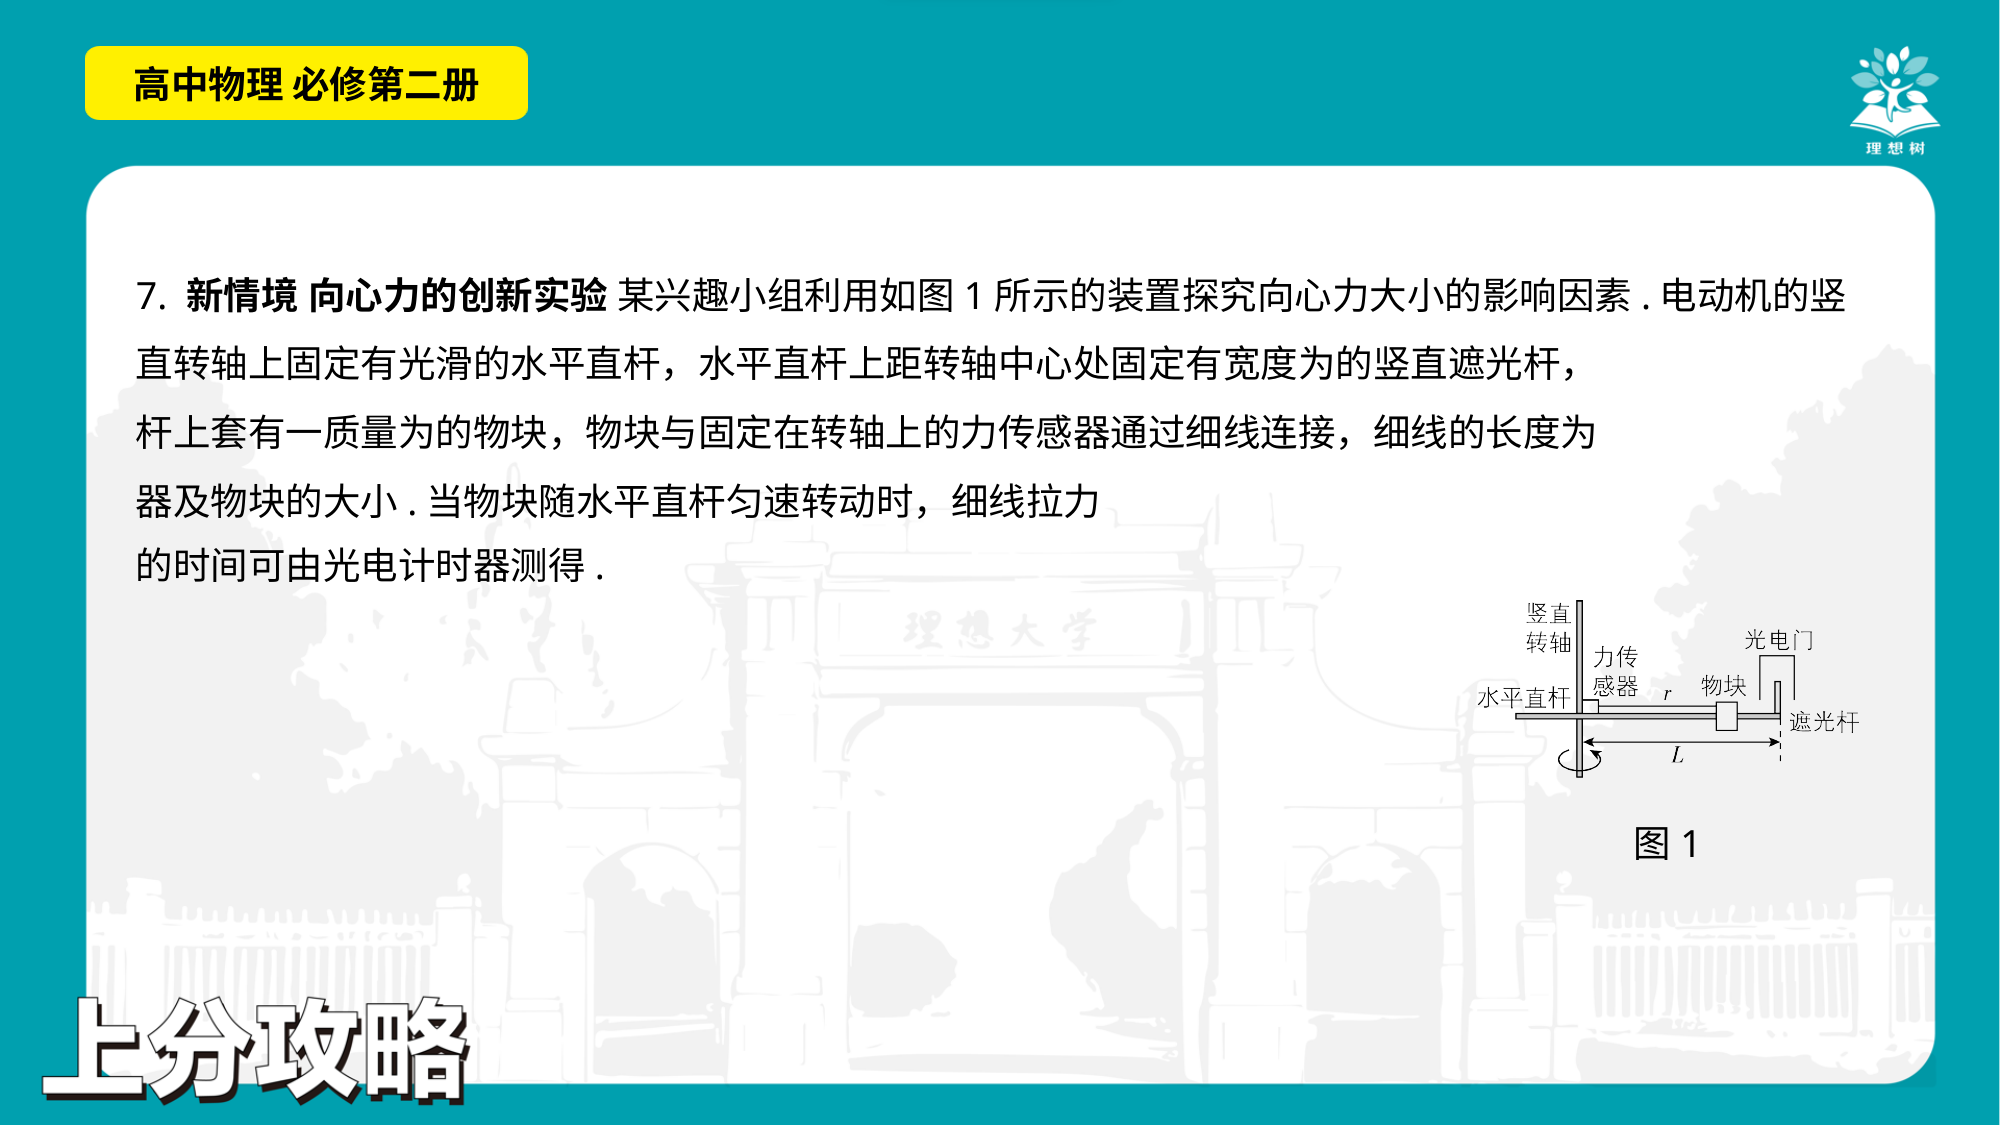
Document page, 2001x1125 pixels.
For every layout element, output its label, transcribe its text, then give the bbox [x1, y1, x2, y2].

picture [0, 0, 2000, 1125]
text_box 图1 [1633, 798, 1702, 859]
